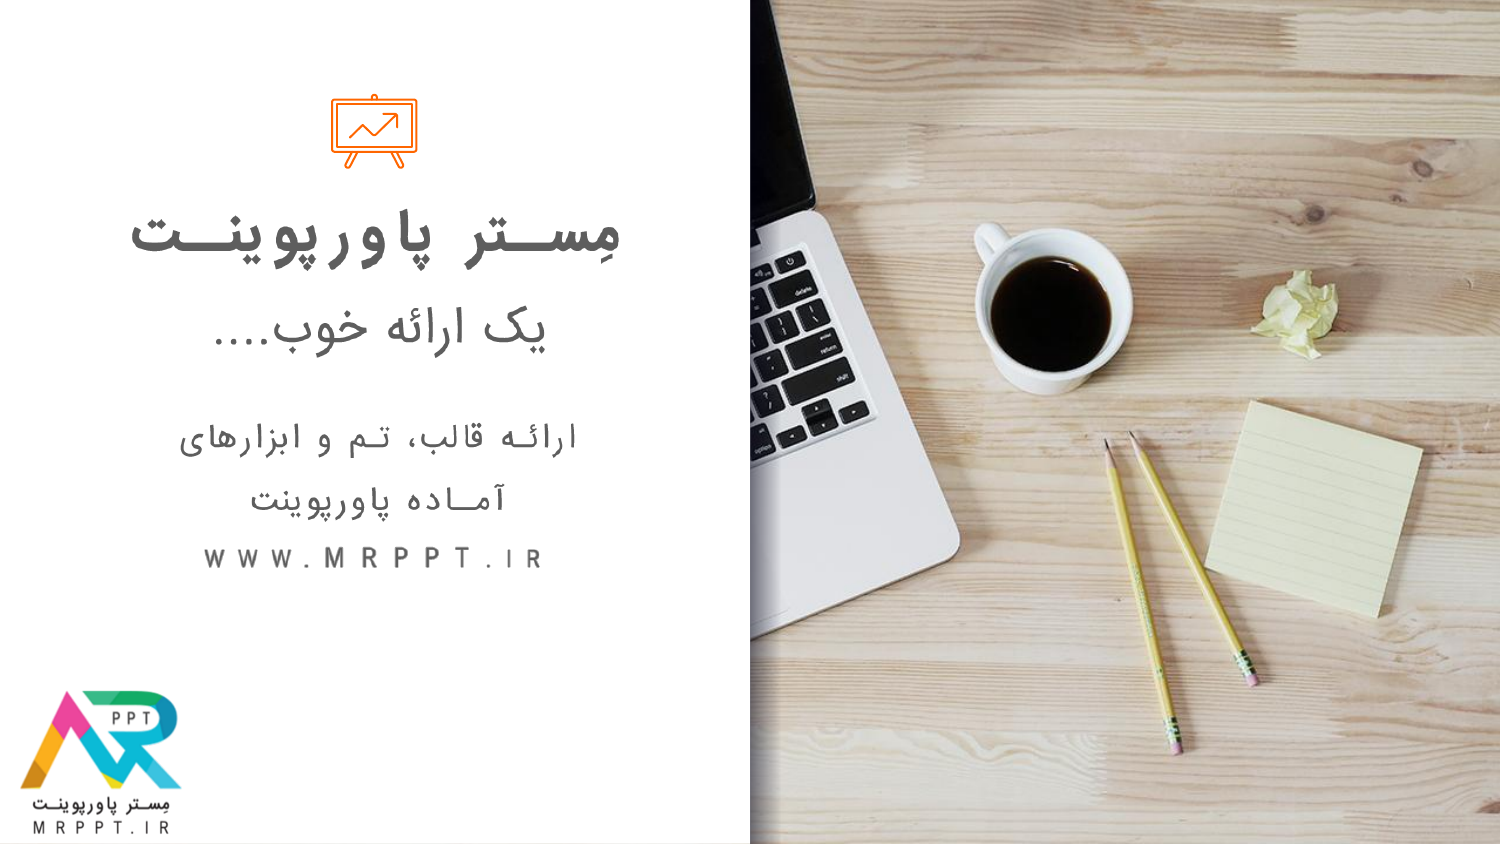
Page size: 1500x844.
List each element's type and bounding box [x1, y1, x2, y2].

picture [0, 682, 201, 844]
picture [751, 0, 1500, 844]
text_box [331, 94, 417, 168]
picture [93, 189, 655, 587]
